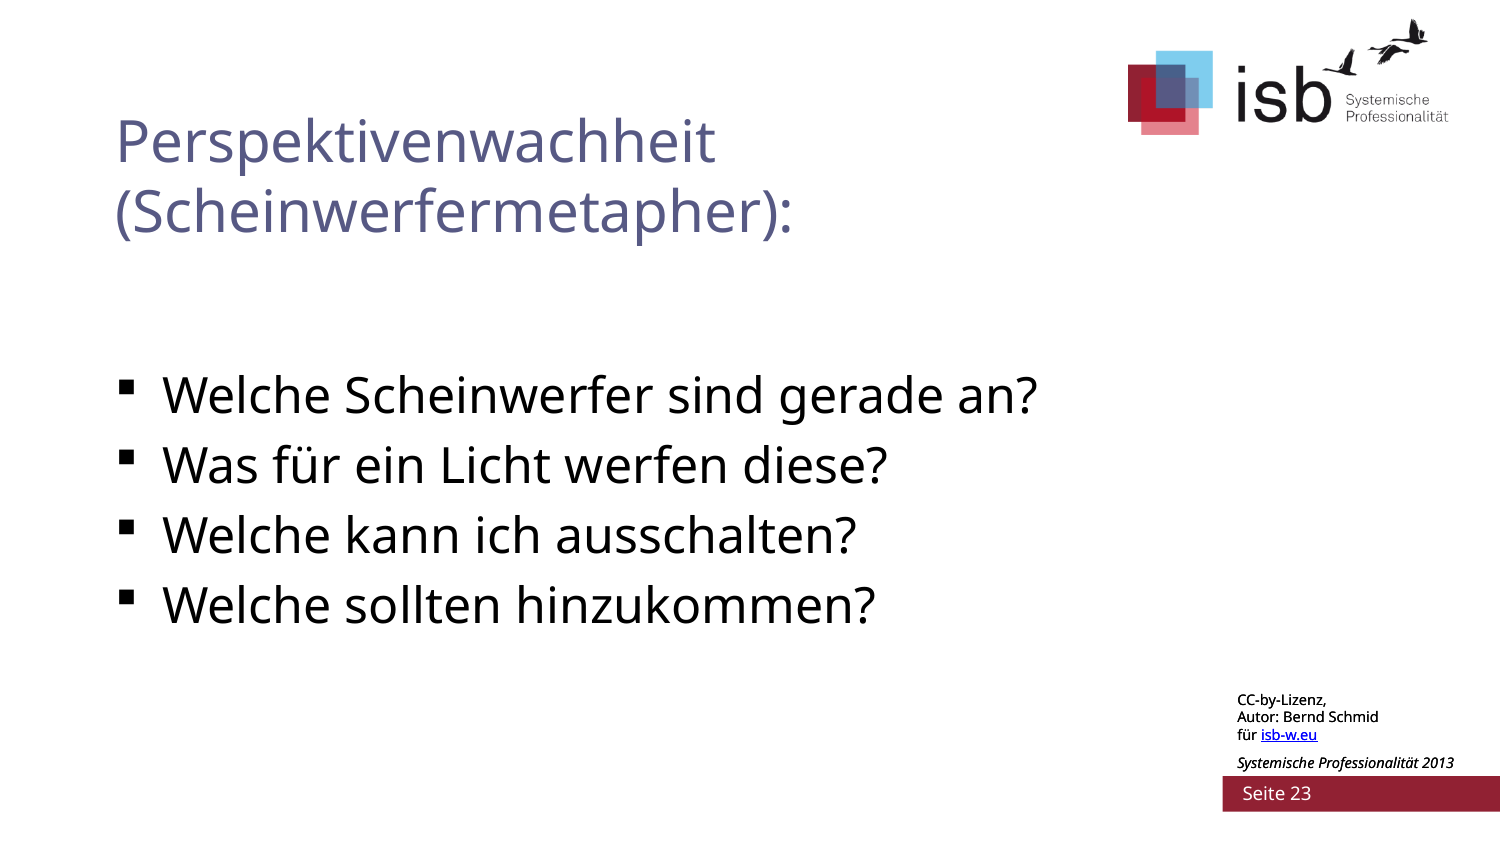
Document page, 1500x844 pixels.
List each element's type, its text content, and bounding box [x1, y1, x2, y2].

text_box CC-by-Lizenz, Autor: Bernd Schmid für isb-w.eu Systemische Professionalität 2013 [1222, 543, 1500, 844]
picture [1128, 14, 1461, 139]
title Perspektivenwachheit (Scheinwerfermetapher): [100, 67, 1223, 185]
list Welche Scheinwerfer sind gerade an? Was für ein Licht werfen diese? Welche kann ich ausschalten? Welche sollten hinzukommen? [100, 185, 1223, 812]
